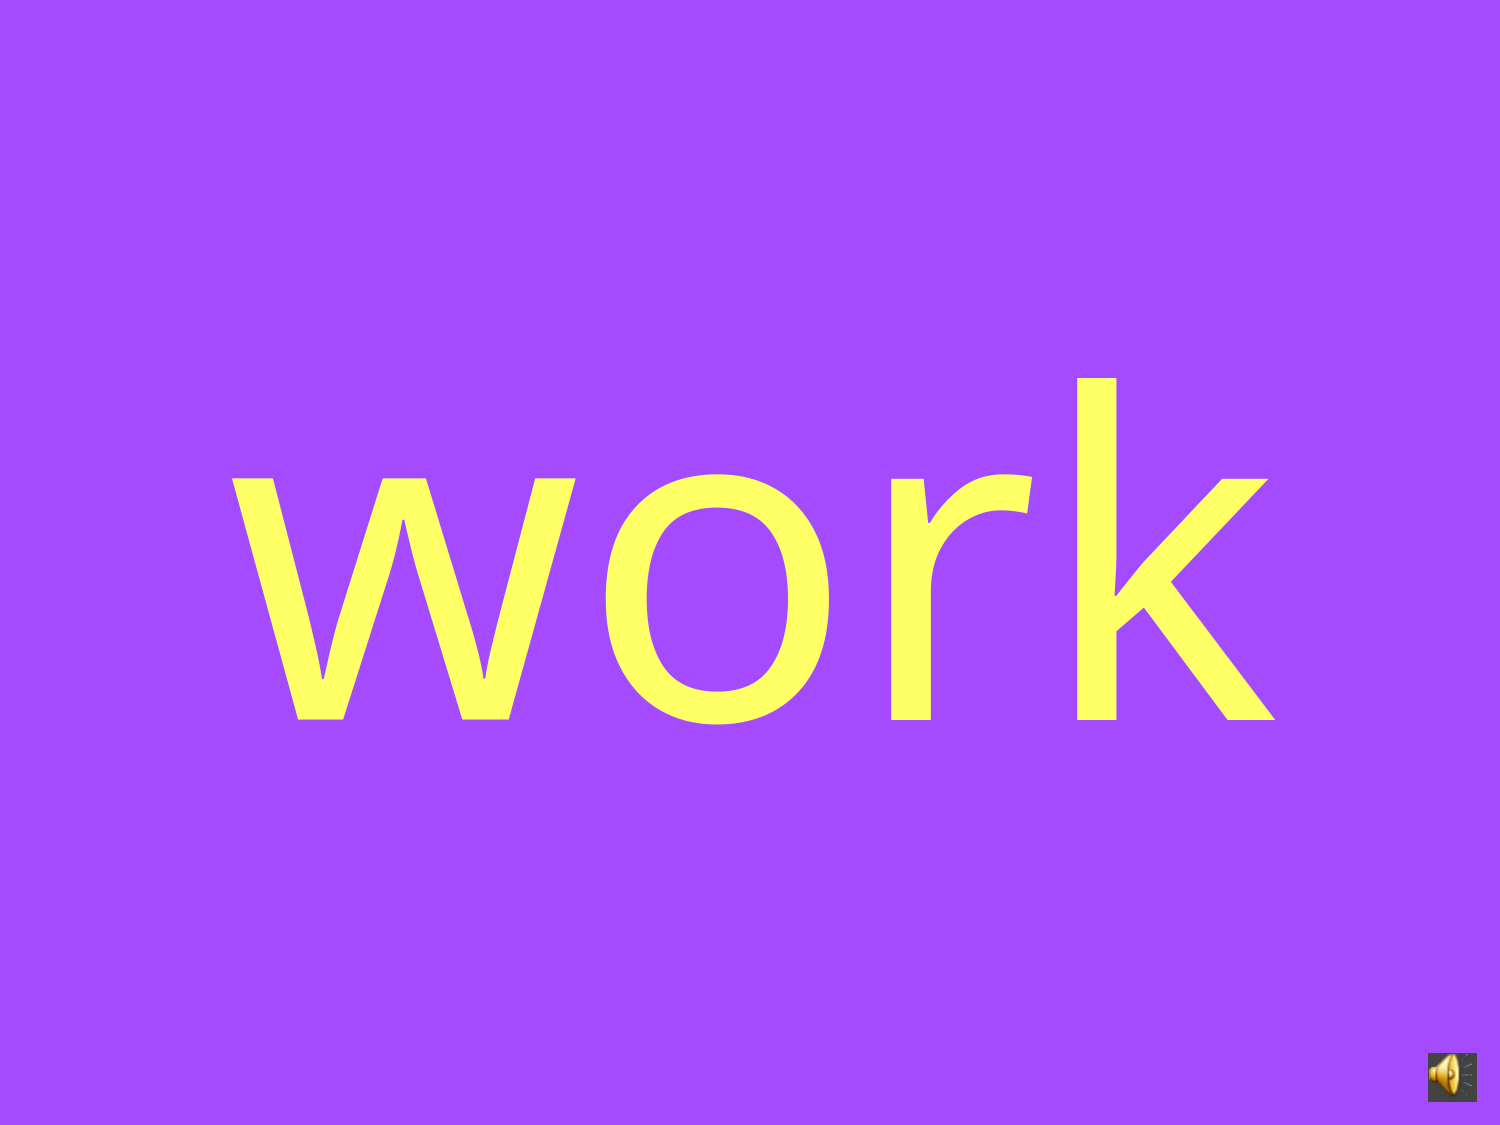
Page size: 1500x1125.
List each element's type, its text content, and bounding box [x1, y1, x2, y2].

subtitle work [212, 262, 1450, 763]
picture [1427, 1052, 1478, 1103]
